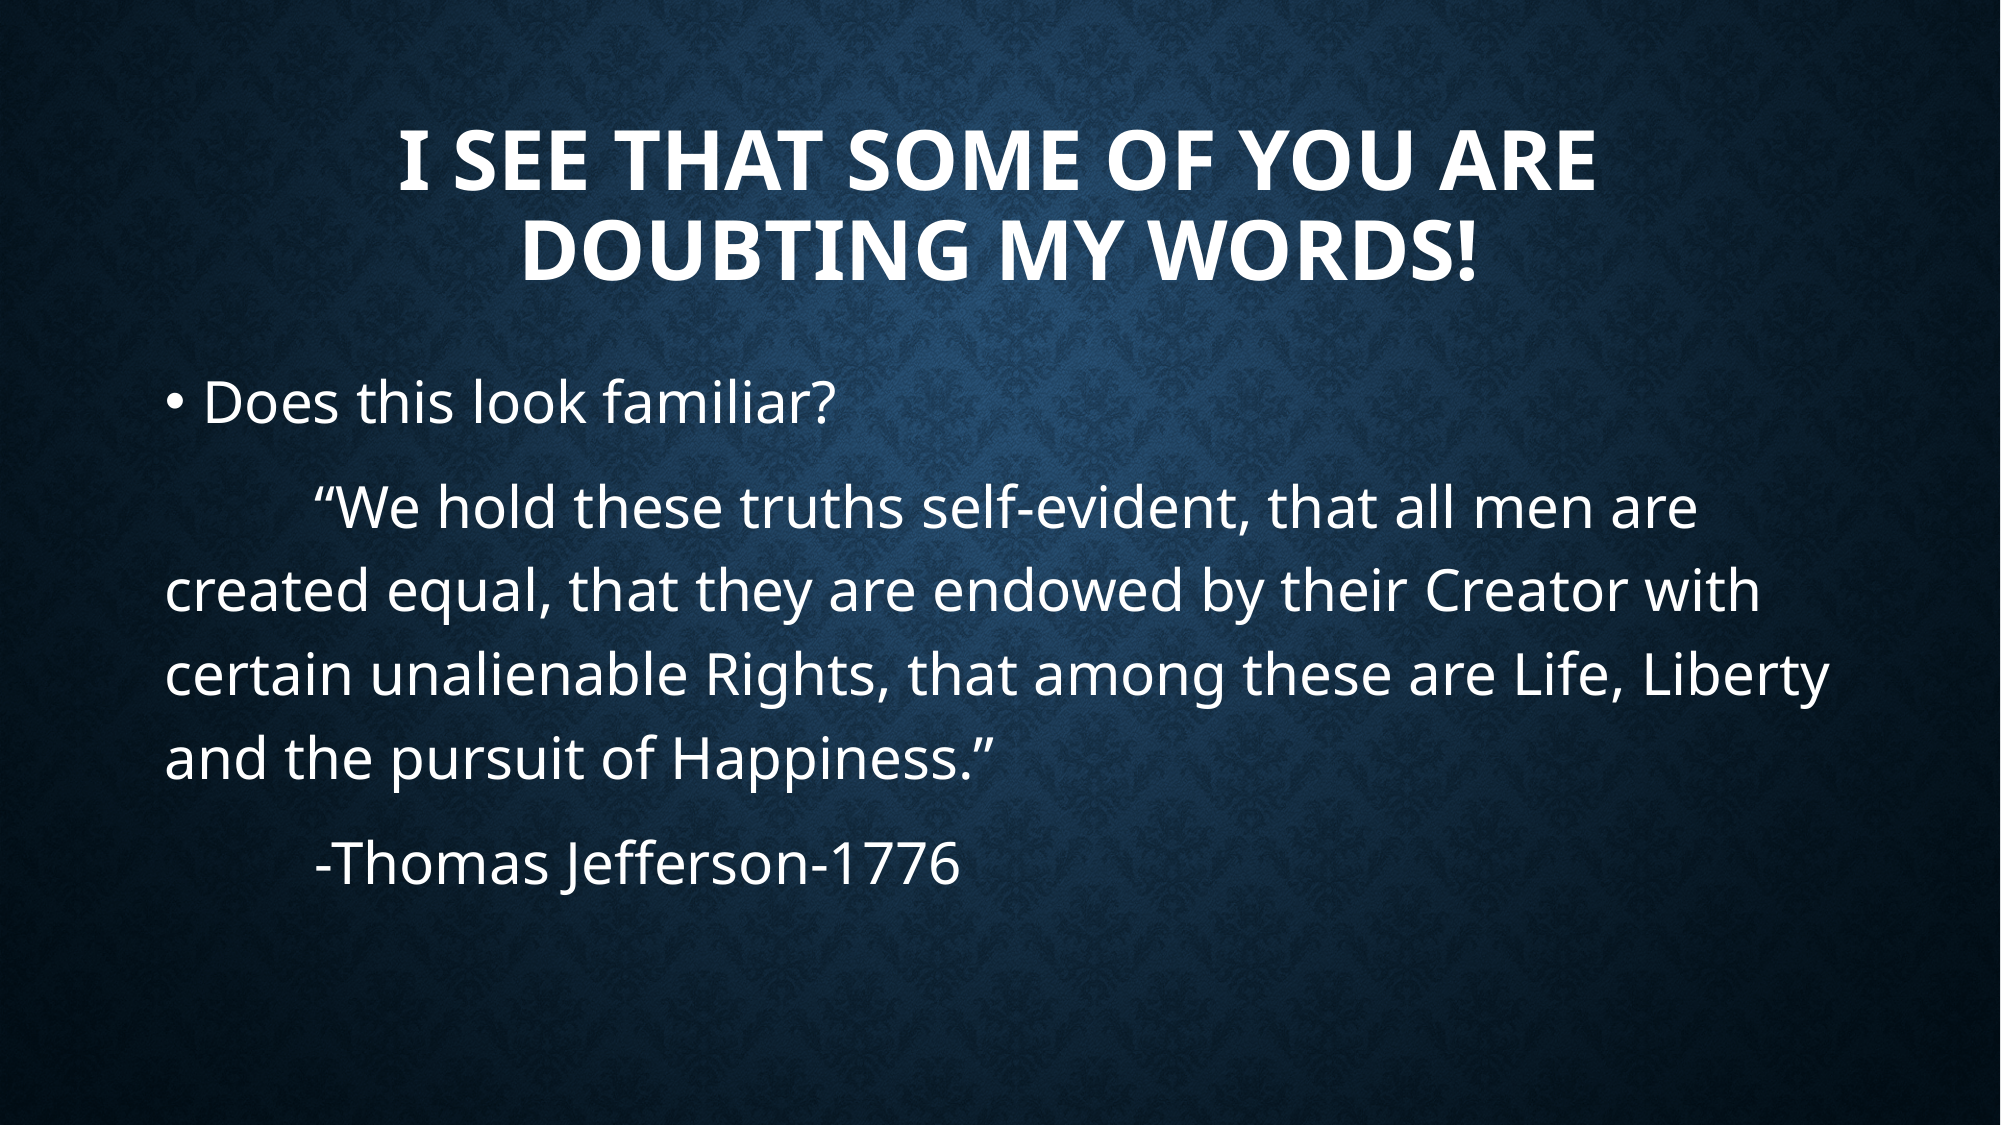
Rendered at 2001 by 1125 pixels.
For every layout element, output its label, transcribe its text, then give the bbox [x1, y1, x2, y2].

list Does this look familiar? “We hold these truths self-evident, that all men are created equal, that they are endowed by their Creator with certain unalienable Rights, that among these are Life, Liberty and the pursuit of Happiness.” -Thomas Jefferson-1776 [149, 343, 1849, 950]
title I See that Some of You are Doubting My Words! [149, 99, 1849, 318]
